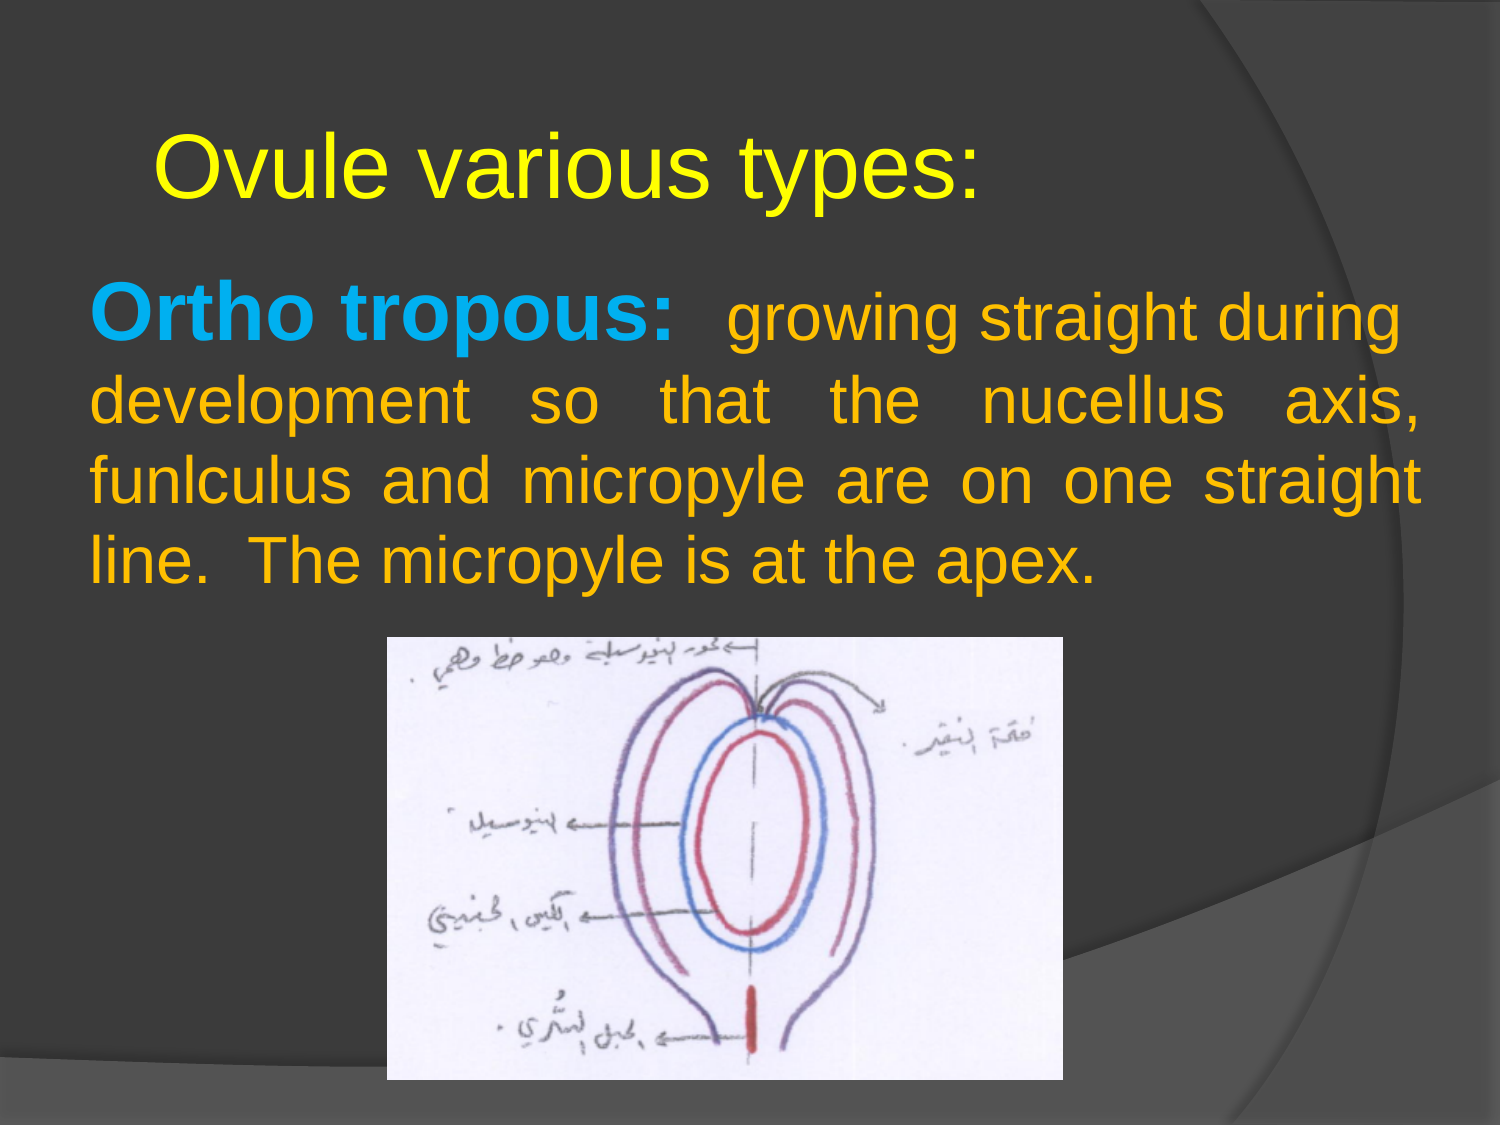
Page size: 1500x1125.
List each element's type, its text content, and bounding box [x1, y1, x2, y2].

picture [387, 637, 1063, 1080]
text_box Ovule various types: [137, 99, 1000, 225]
text_box Ortho tropous: growing straight during development so that the nucellus axis, funlculus and micropyle are on one straight line. The micropyle is at the apex. [74, 249, 1438, 605]
